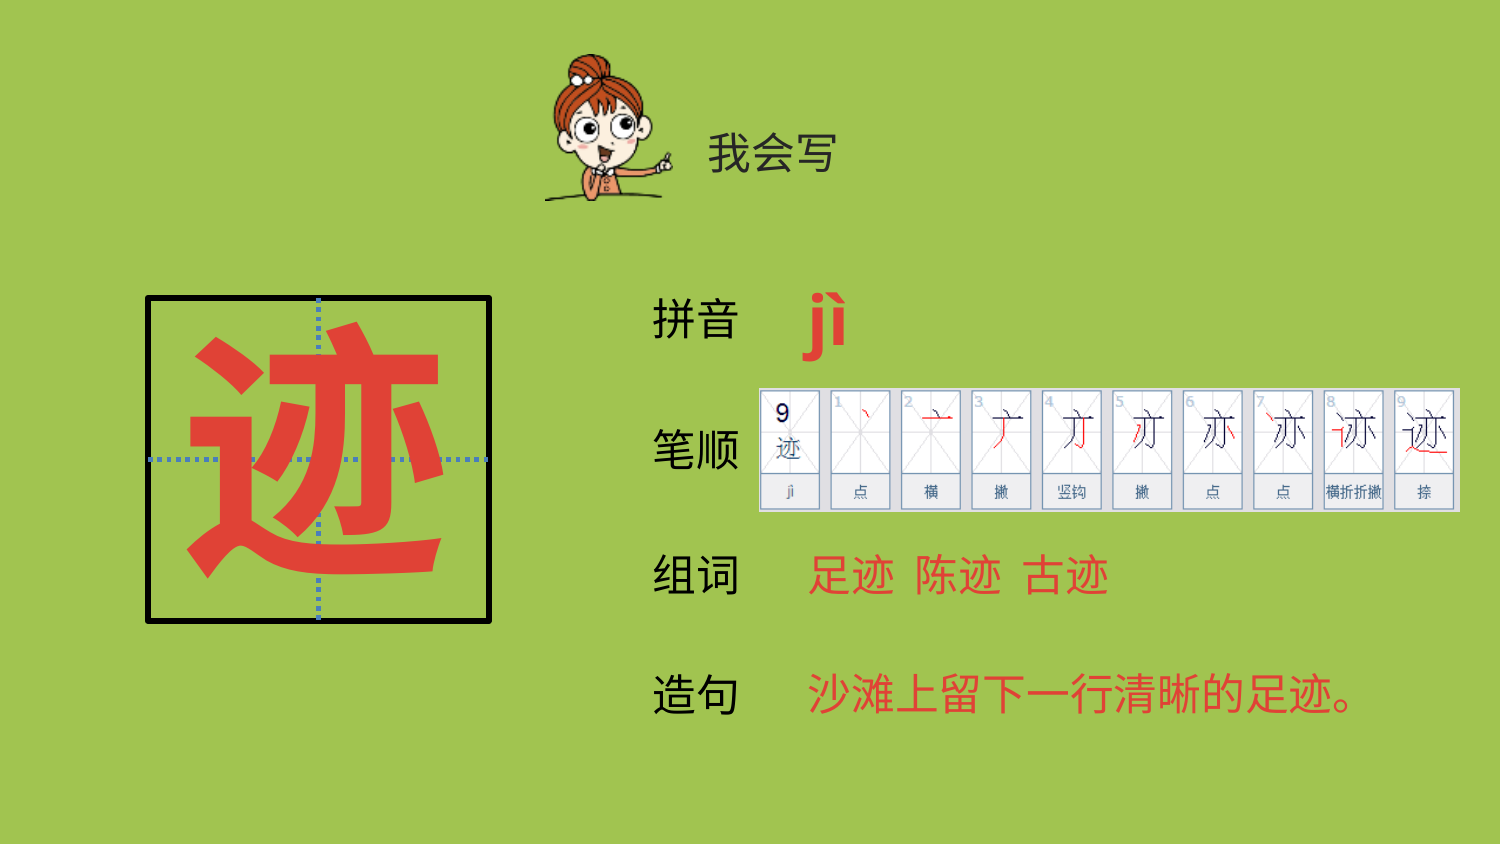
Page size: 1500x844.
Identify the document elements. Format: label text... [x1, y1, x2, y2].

text_box 足迹 陈迹 古迹 [796, 542, 1407, 606]
text_box 迹 [167, 277, 579, 614]
text_box 造句 [641, 662, 934, 726]
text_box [545, 54, 955, 201]
text_box 沙滩上留下一行清晰的足迹。 [796, 660, 1372, 725]
text_box jì [796, 271, 999, 366]
text_box 组词 [641, 541, 838, 606]
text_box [147, 297, 490, 622]
picture [759, 388, 1460, 512]
text_box 拼音 [641, 286, 798, 351]
text_box 笔顺 [641, 416, 754, 481]
